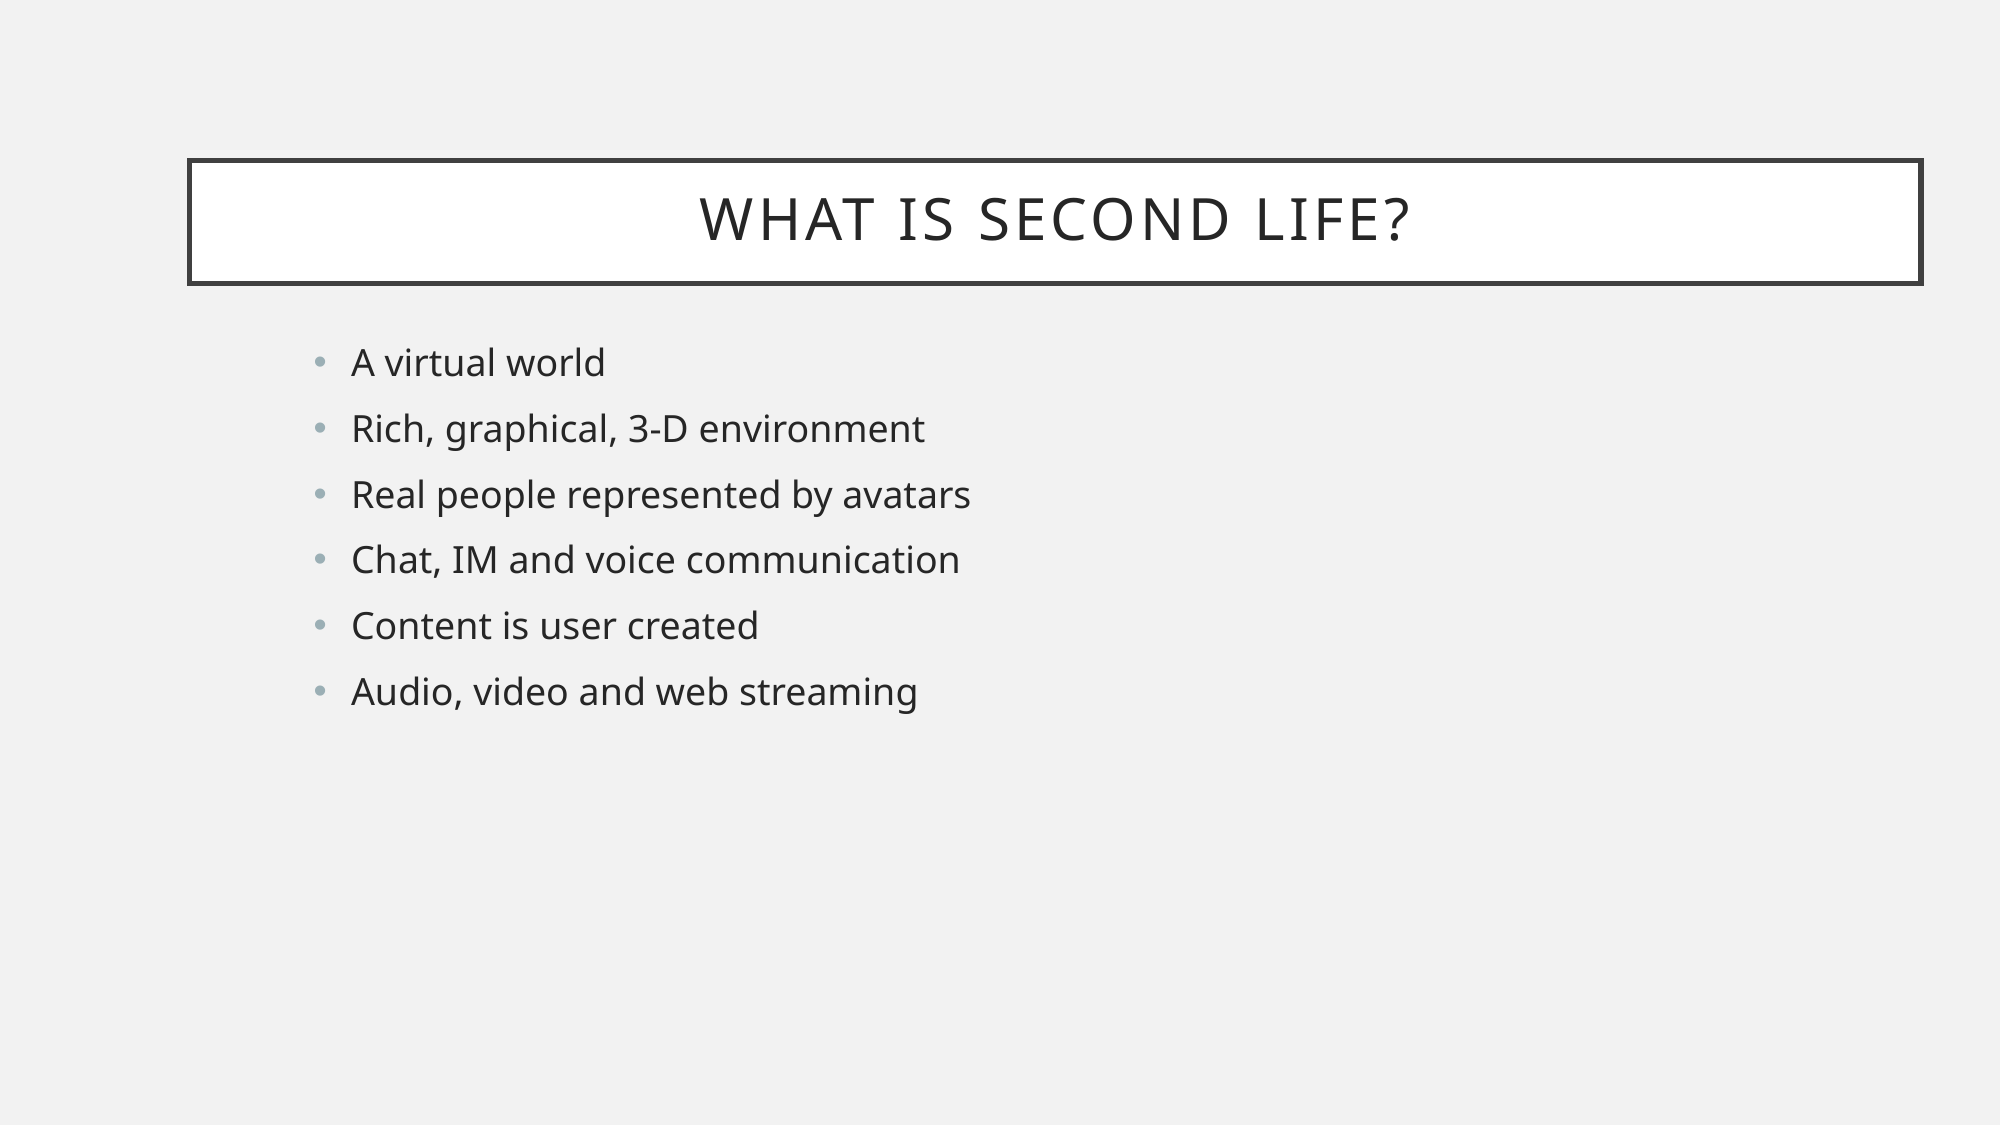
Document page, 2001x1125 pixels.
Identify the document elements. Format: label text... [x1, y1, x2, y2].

list A virtual world Rich, graphical, 3-D environment Real people represented by avatars Chat, IM and voice communication Content is user created Audio, video and web streaming [298, 331, 1649, 991]
title What is Second Life? [187, 158, 1924, 286]
